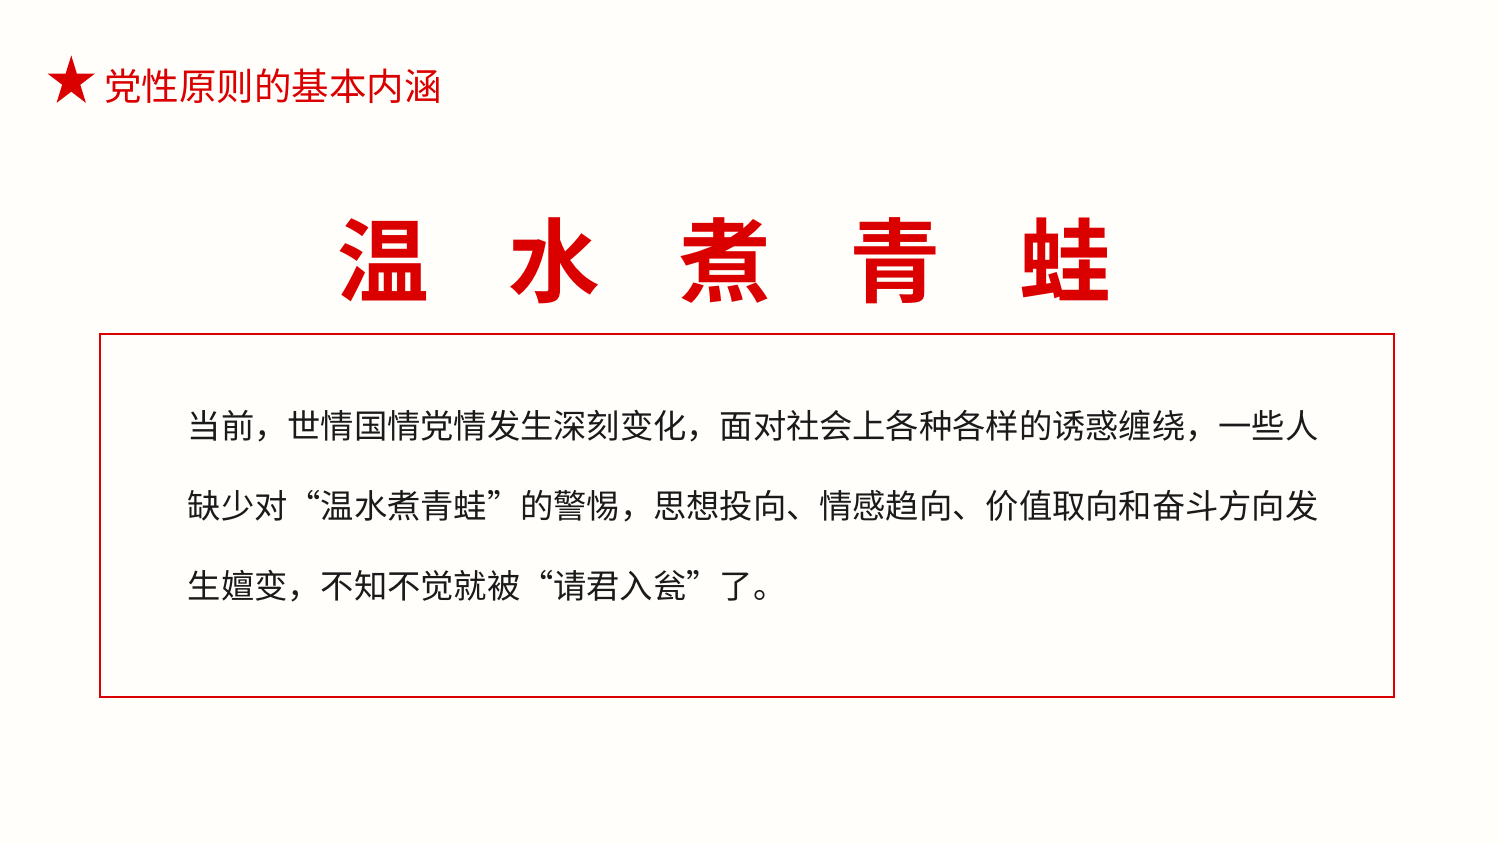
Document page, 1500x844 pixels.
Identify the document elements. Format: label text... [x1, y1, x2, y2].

text_box 温 水 煮 青 蛙 [324, 197, 1238, 321]
text_box [99, 333, 1395, 698]
